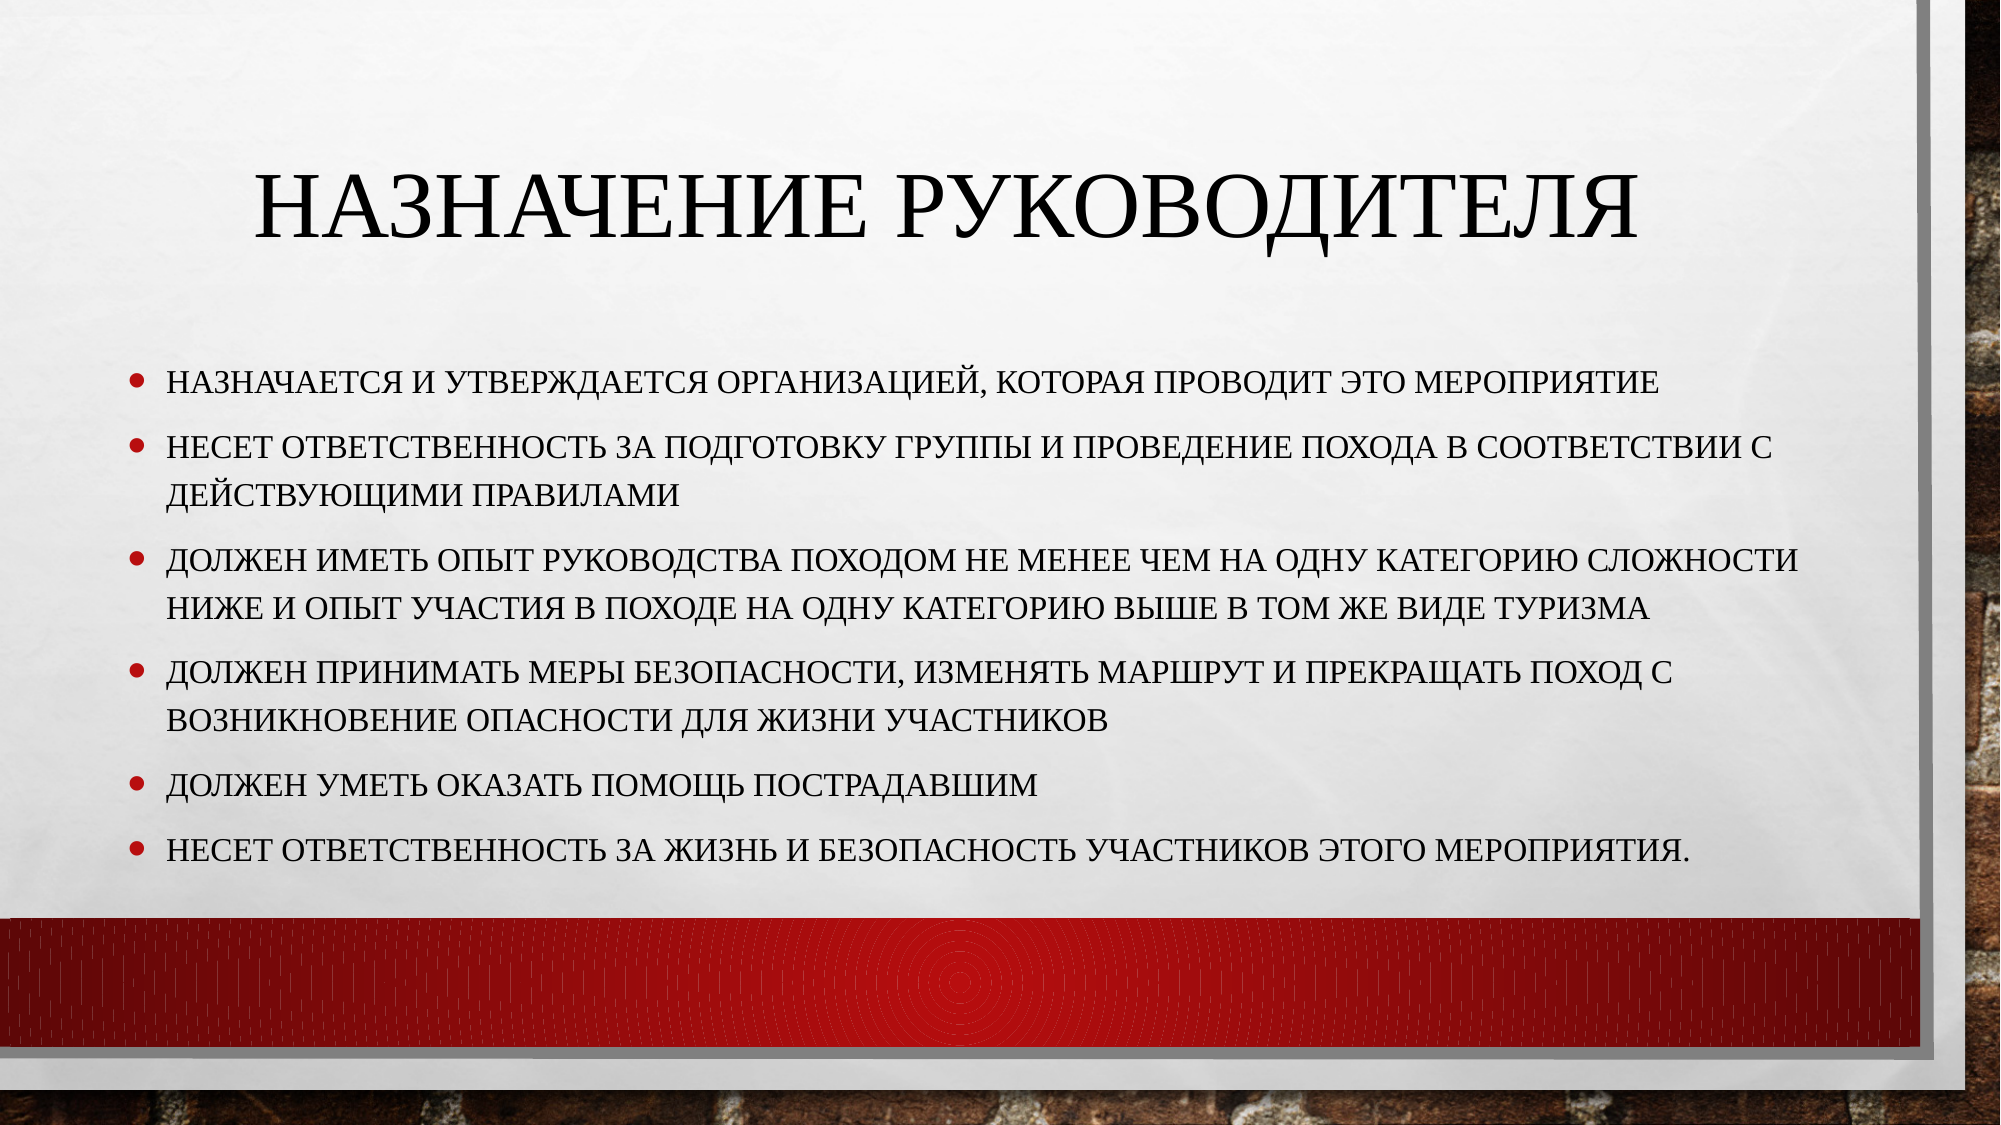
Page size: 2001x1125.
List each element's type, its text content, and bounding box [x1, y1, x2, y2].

picture [0, 0, 2000, 1125]
list назначается и утверждается организацией, которая проводит это мероприятие несет ответственность за подготовку группы и проведение похода в соответствии с действующими правилами должен иметь опыт руководства походом не менее чем на одну категорию сложности ниже и опыт участия в походе на одну категорию выше в том же виде туризма должен принимать меры безопасности, изменять маршрут и прекращать поход с возникновение опасности для жизни участников должен уметь оказать помощь пострадавшим несет ответственность за жизнь и безопасность участников этого мероприятия. [112, 338, 1818, 882]
title Назначение руководителя [112, 112, 1818, 302]
